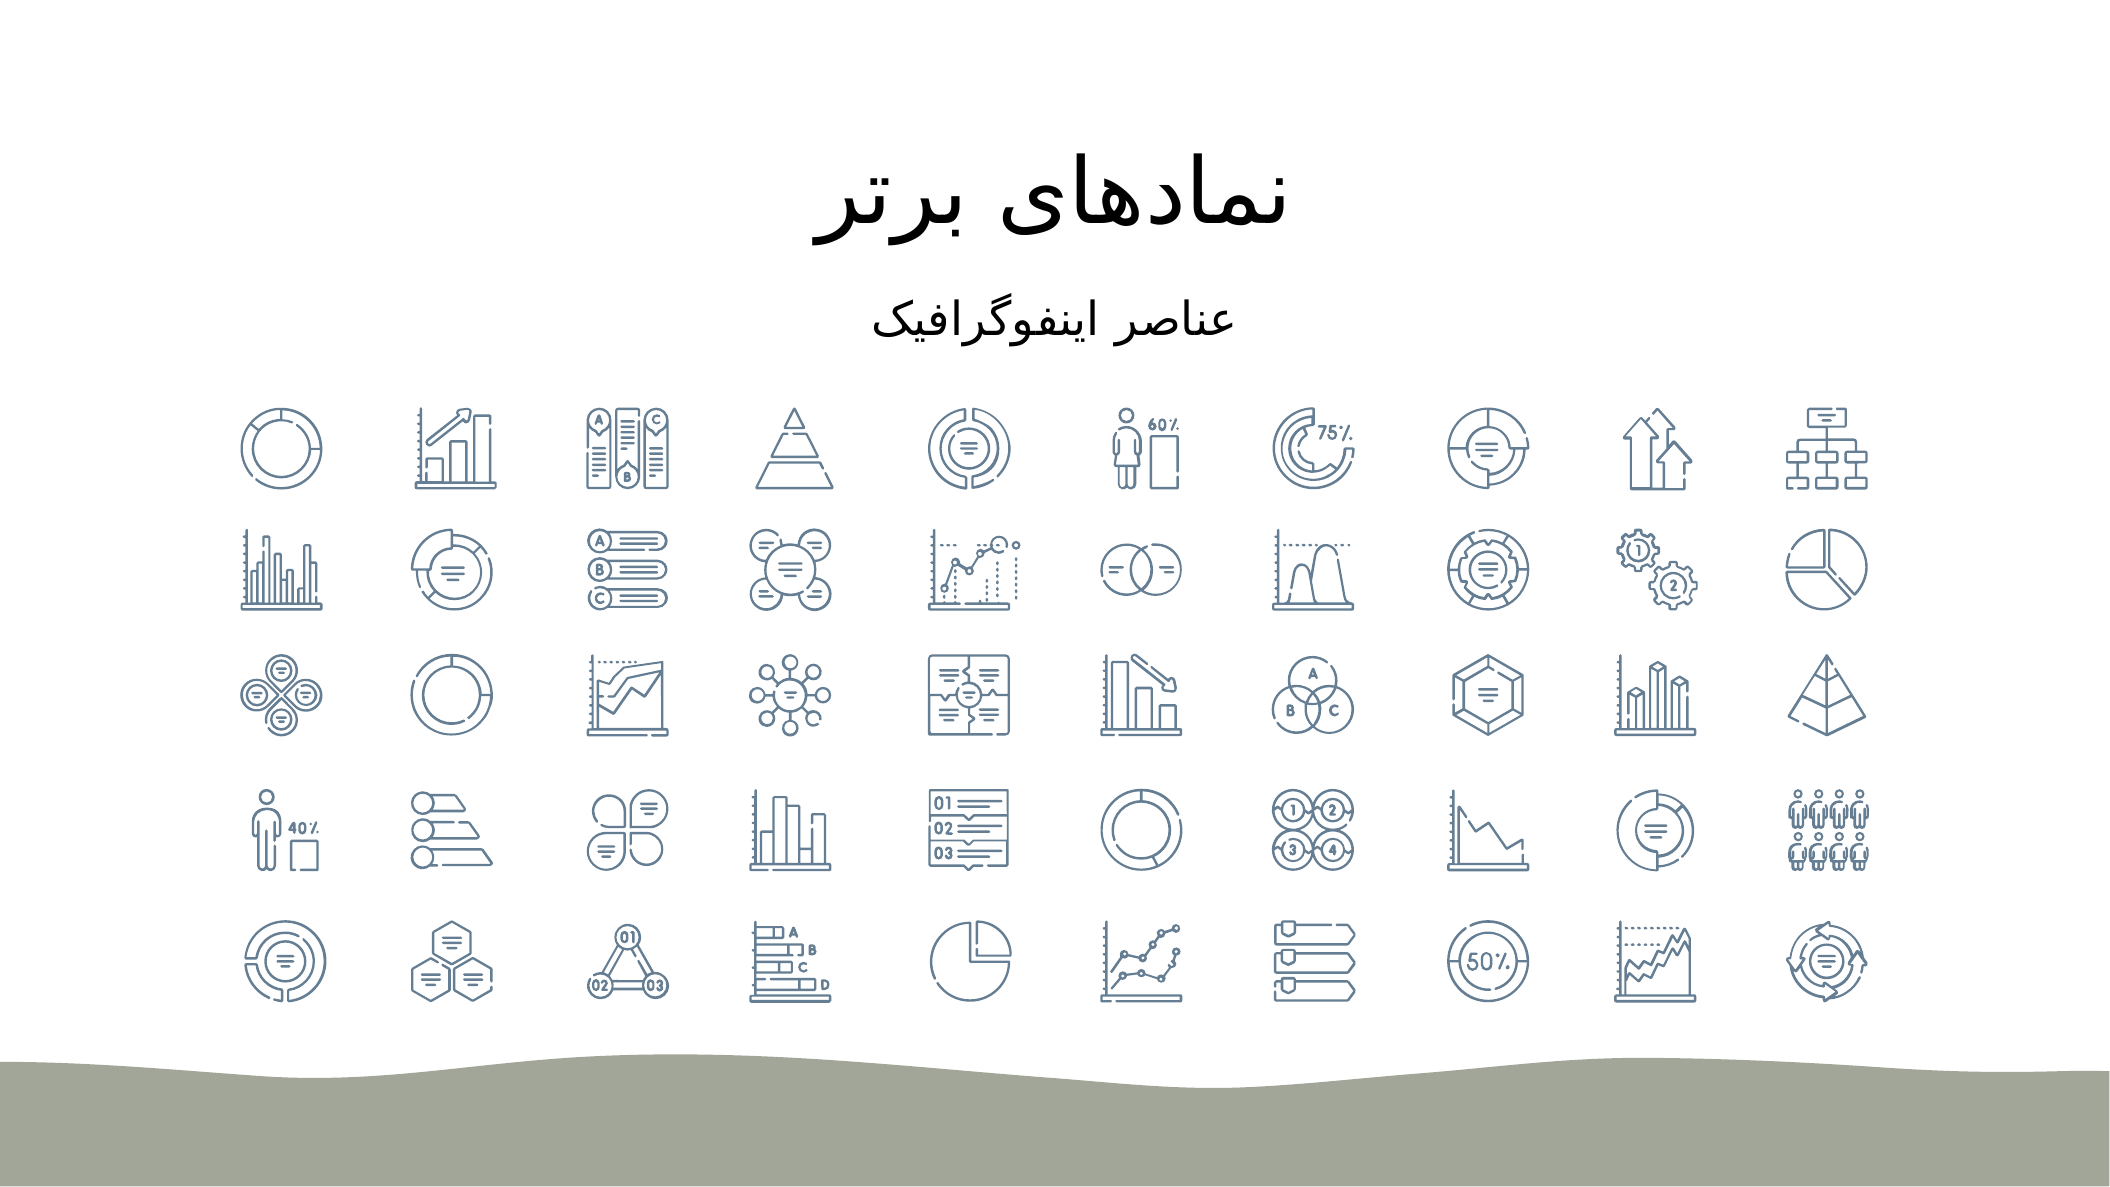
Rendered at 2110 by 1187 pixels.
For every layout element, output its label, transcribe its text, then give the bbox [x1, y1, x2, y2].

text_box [1785, 407, 1868, 490]
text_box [586, 528, 669, 611]
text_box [586, 923, 670, 1000]
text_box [240, 654, 323, 737]
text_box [410, 920, 493, 1003]
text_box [1272, 528, 1355, 611]
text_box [749, 920, 832, 1003]
text_box [1100, 788, 1183, 871]
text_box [1788, 789, 1870, 872]
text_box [1447, 920, 1532, 1003]
text_box [1787, 654, 1867, 737]
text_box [586, 407, 669, 490]
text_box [1112, 407, 1180, 490]
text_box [929, 920, 1012, 1002]
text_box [1271, 788, 1354, 871]
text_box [1447, 407, 1530, 490]
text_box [1271, 655, 1355, 734]
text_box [586, 789, 669, 871]
text_box [1614, 654, 1697, 737]
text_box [745, 654, 832, 737]
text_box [586, 654, 669, 737]
text_box [240, 528, 323, 611]
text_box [1452, 654, 1524, 737]
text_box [251, 788, 319, 872]
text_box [1447, 789, 1530, 872]
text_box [1100, 543, 1183, 596]
text_box [1616, 789, 1695, 872]
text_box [410, 791, 494, 870]
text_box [1273, 920, 1356, 1002]
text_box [927, 654, 1011, 736]
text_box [1447, 528, 1530, 611]
text_box [927, 528, 1011, 611]
title نمادهای برتر [166, 123, 1944, 256]
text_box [414, 407, 498, 490]
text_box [928, 789, 1010, 872]
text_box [1100, 920, 1183, 1003]
text_box [1011, 540, 1021, 550]
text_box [1272, 407, 1355, 490]
text_box عناصر اینفوگرافیک [241, 267, 1868, 379]
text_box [1616, 528, 1699, 611]
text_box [410, 528, 496, 611]
text_box [240, 407, 323, 490]
text_box [1622, 407, 1693, 491]
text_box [1614, 920, 1697, 1003]
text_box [1785, 920, 1868, 1003]
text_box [244, 920, 327, 1003]
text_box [928, 407, 1011, 490]
text_box [749, 789, 832, 872]
text_box [940, 535, 1009, 593]
text_box [410, 653, 493, 736]
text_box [1785, 528, 1868, 611]
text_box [748, 528, 833, 612]
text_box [1100, 653, 1183, 737]
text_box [754, 407, 834, 490]
